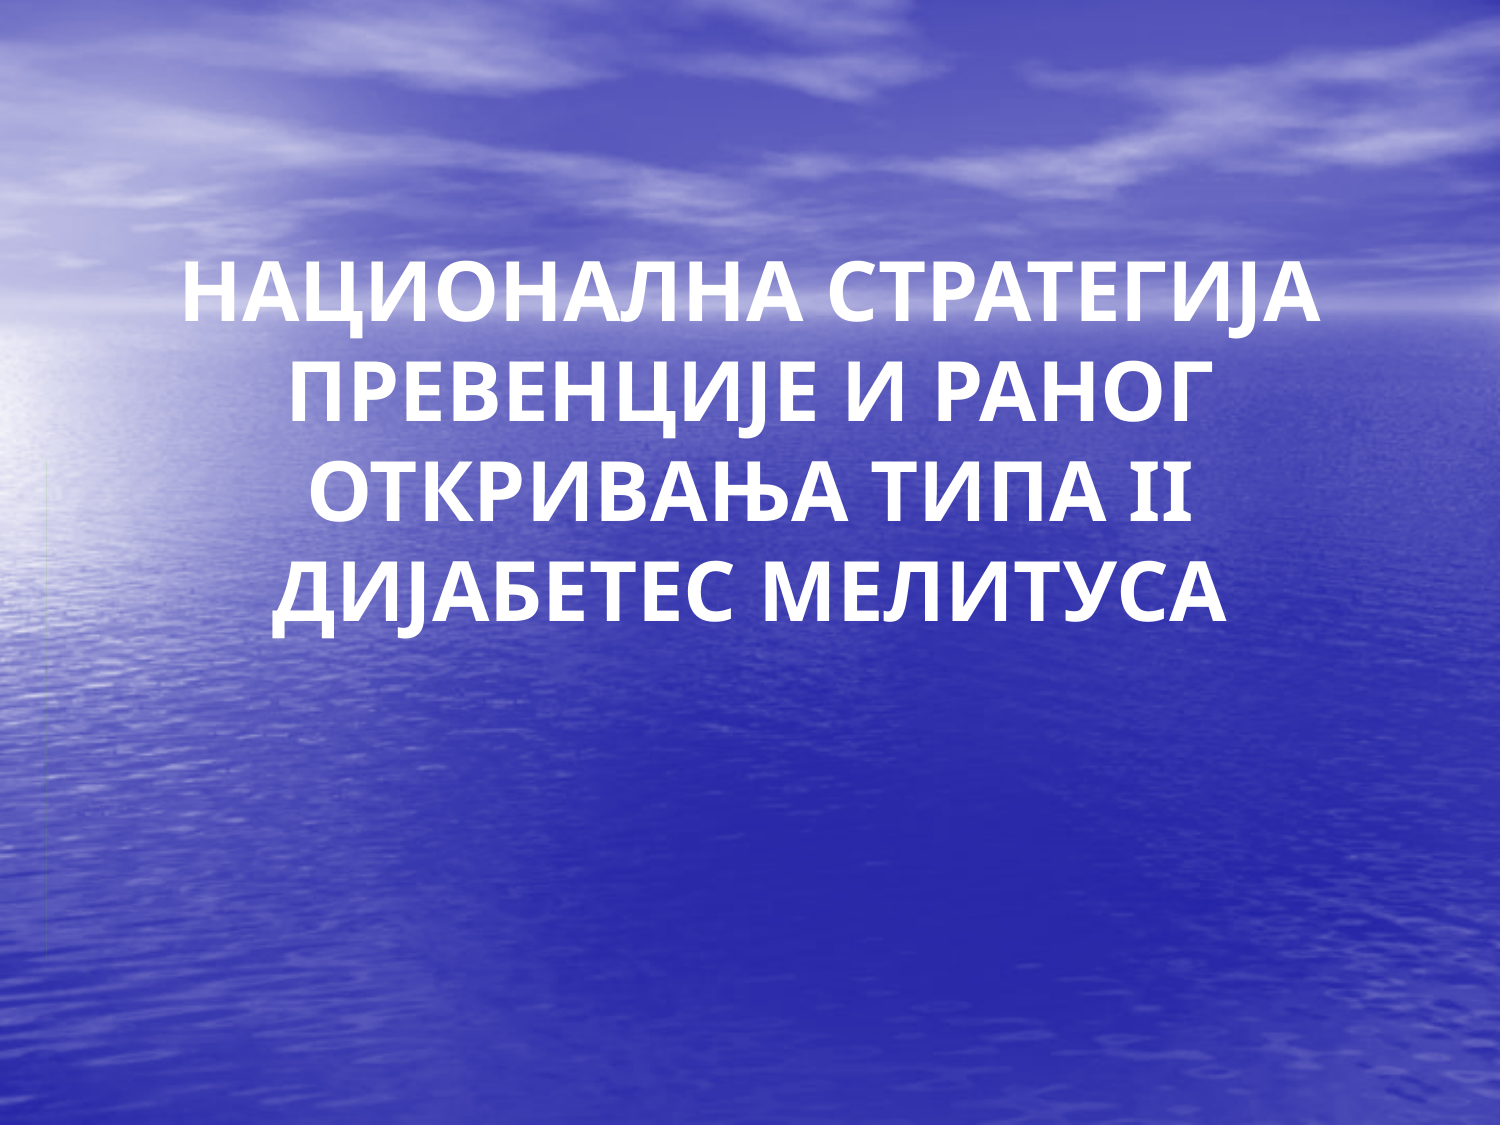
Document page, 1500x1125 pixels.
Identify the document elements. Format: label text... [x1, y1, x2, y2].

title НАЦИОНАЛНА СТРАТЕГИЈА ПРЕВЕНЦИЈЕ И РАНОГ ОТКРИВАЊА ТИПА II ДИJАБЕТЕС МЕЛИТУСА [112, 219, 1388, 646]
